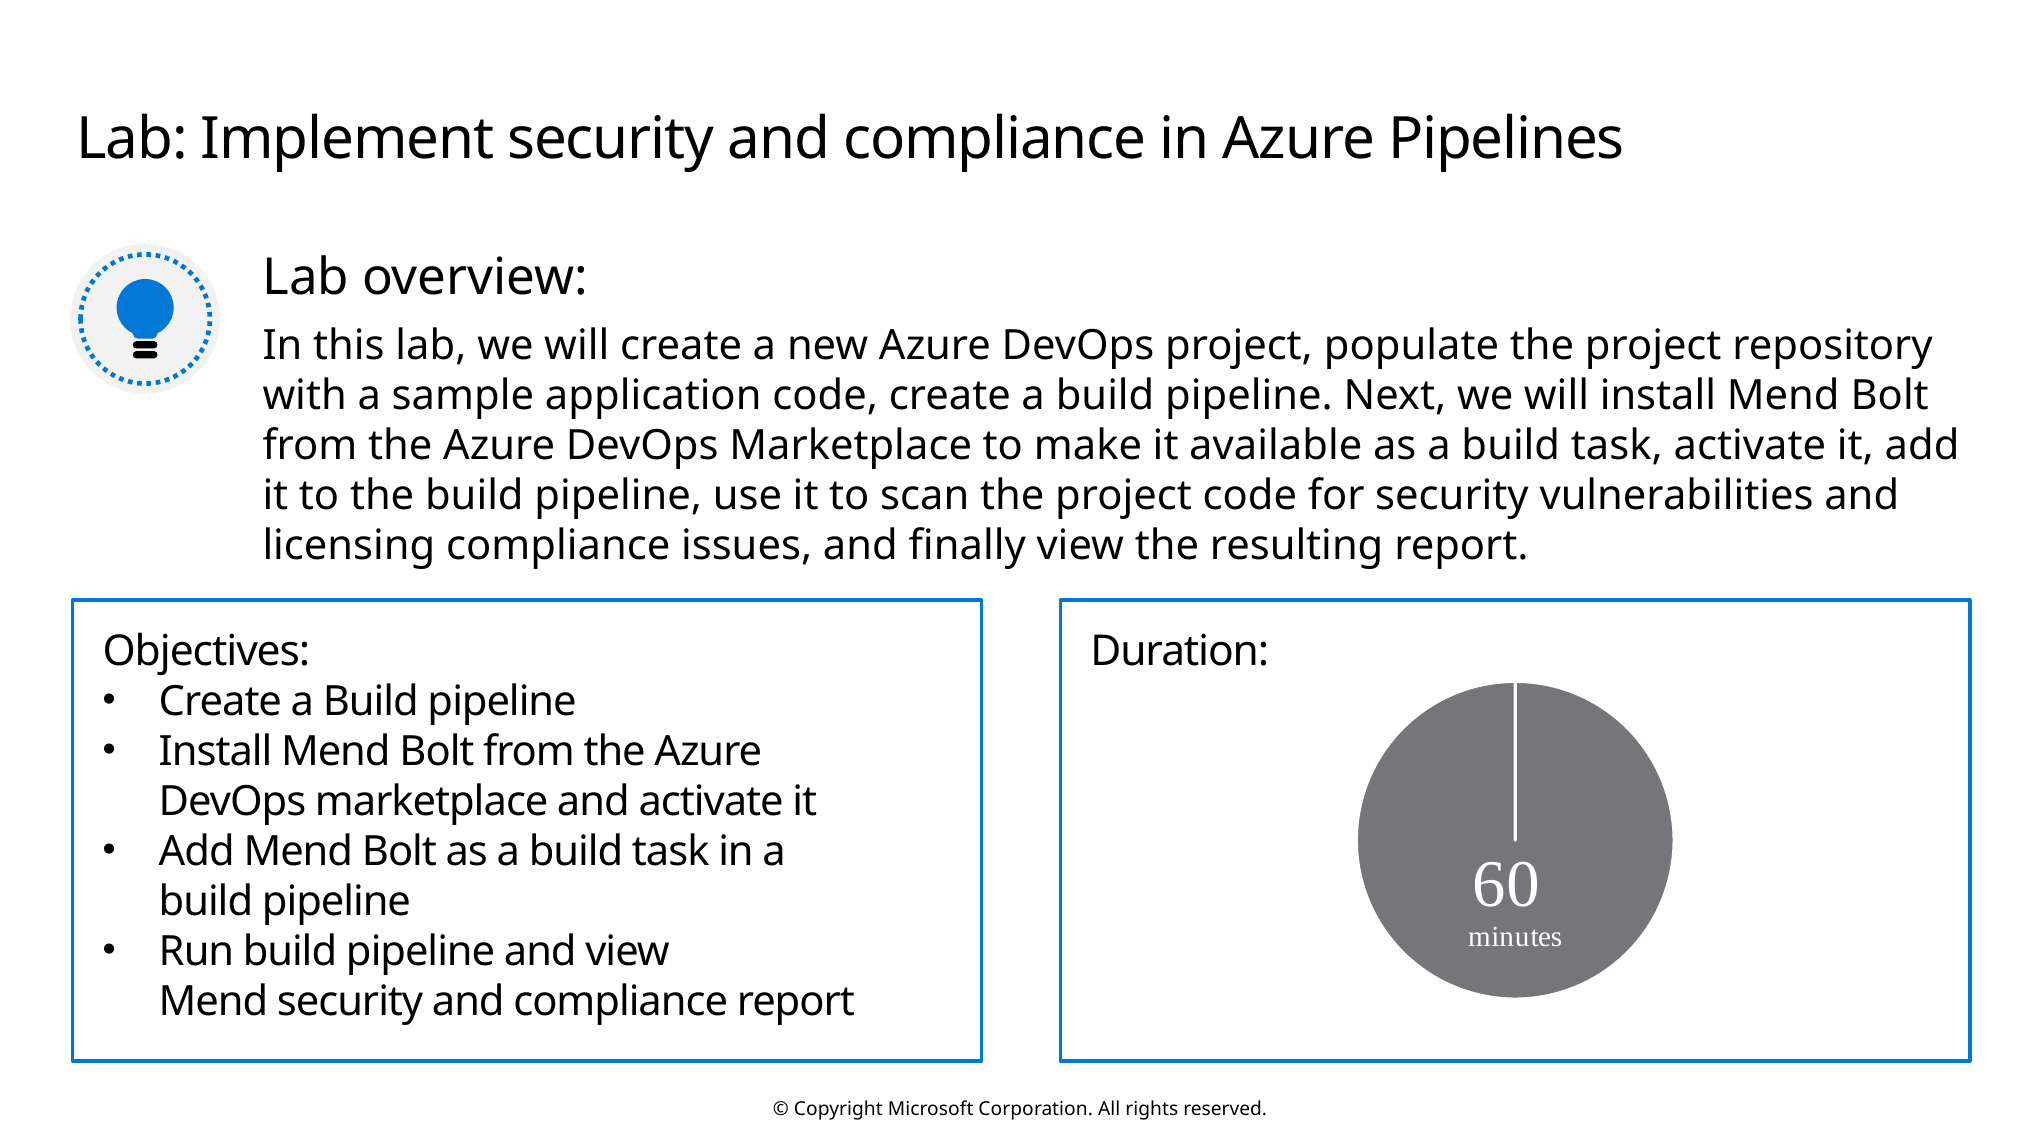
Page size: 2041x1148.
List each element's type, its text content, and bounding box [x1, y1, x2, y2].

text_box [69, 243, 221, 394]
title Lab: Implement security and compliance in Azure Pipelines [76, 93, 1968, 230]
chart [1266, 674, 1764, 1006]
list Objectives: Create a Build pipeline Install Mend Bolt from the Azure DevOps marketplace and activate it Add Mend Bolt as a build task in a build pipeline Run build pipeline and view Mend security and compliance report [71, 598, 983, 1063]
list Lab overview: In this lab, we will create a new Azure DevOps project, populate the project repository with a sample application code, create a build pipeline. Next, we will install Mend Bolt from the Azure DevOps Marketplace to make it available as a build task, activate it, add it to the build pipeline, use it to scan the project code for security vulnerabilities and licensing compliance issues, and finally view the resulting report. [262, 243, 1971, 589]
list Duration: [1059, 598, 1972, 1063]
